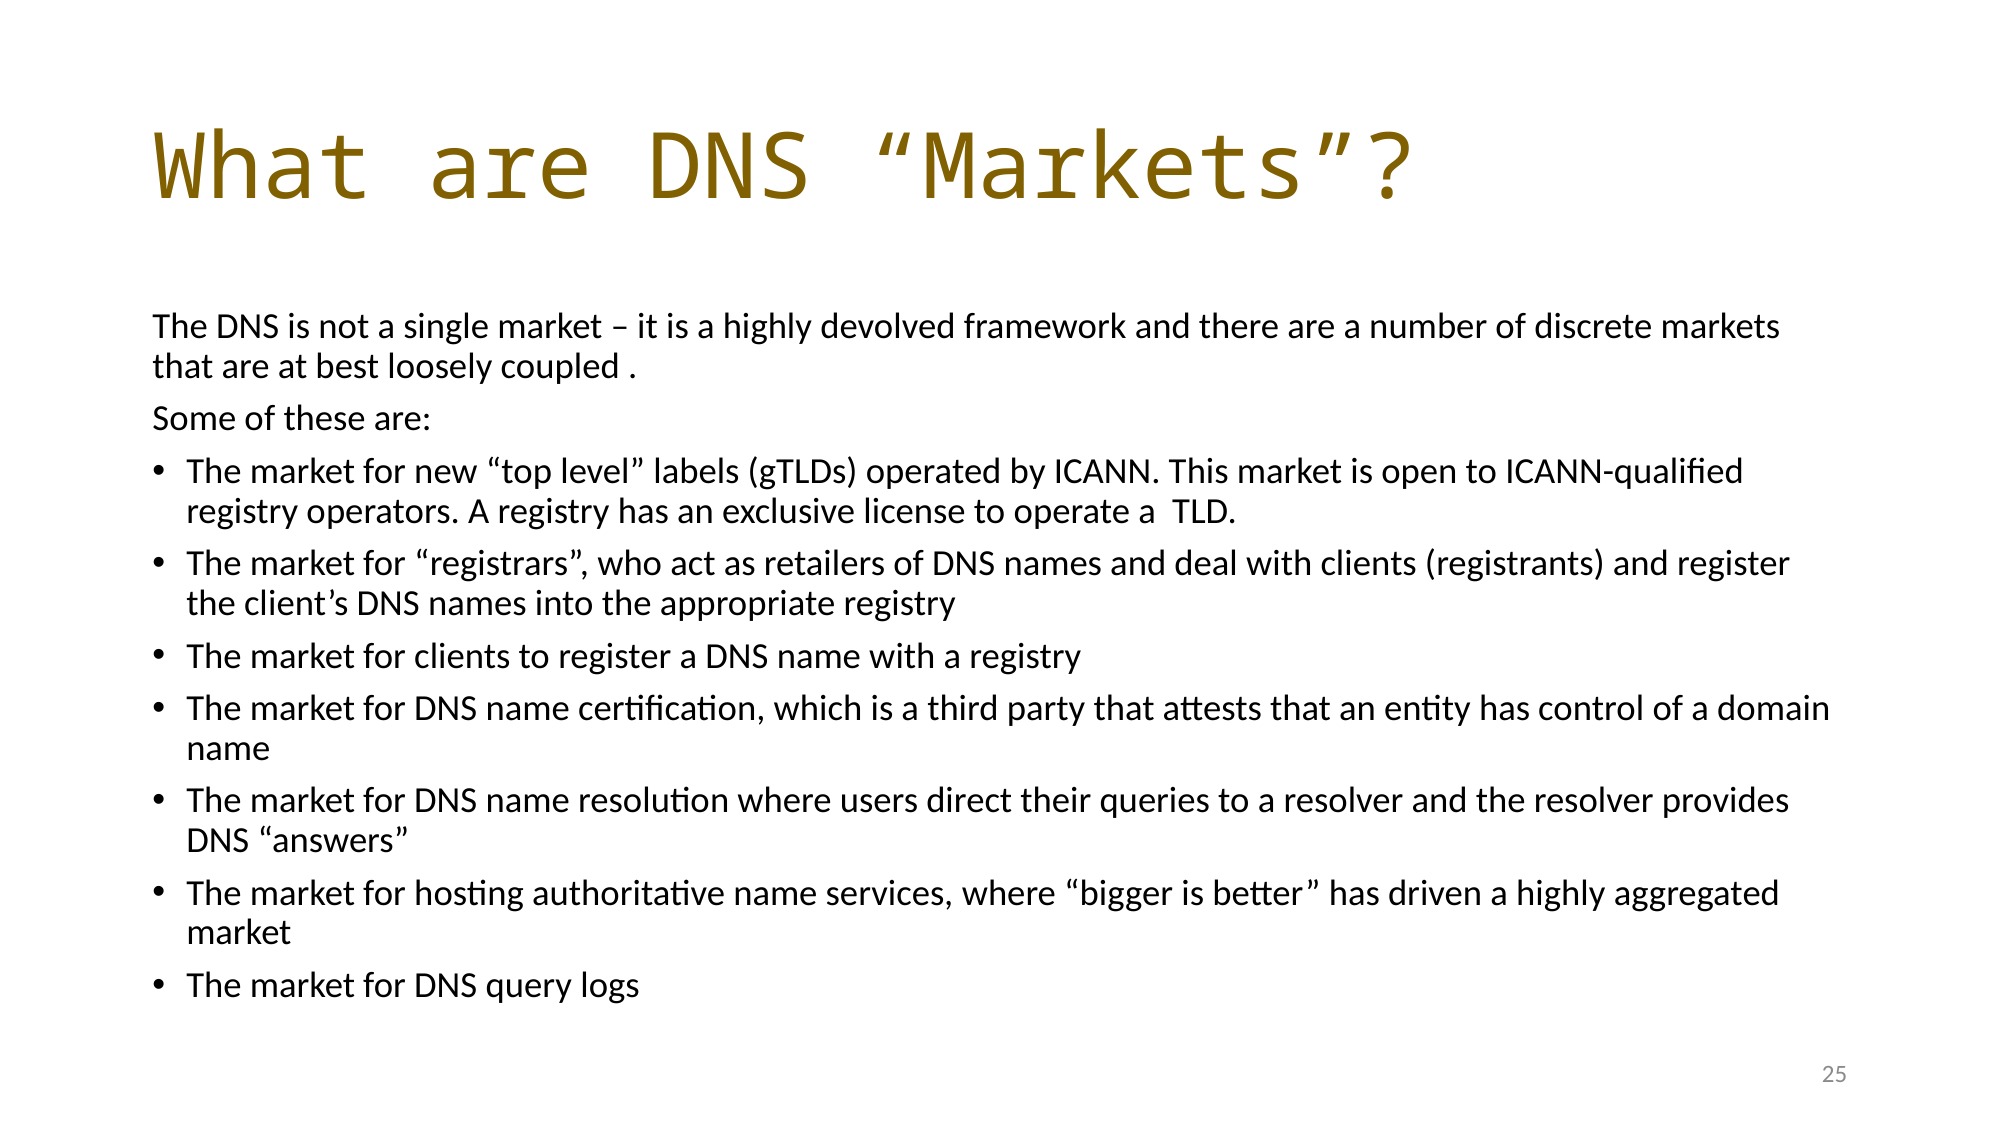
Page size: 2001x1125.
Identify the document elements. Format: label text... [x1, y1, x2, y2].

slide_number 25 [1412, 1042, 1863, 1103]
title What are DNS “Markets”? [137, 59, 1863, 278]
list The DNS is not a single market – it is a highly devolved framework and there are a number of discrete markets that are at best loosely coupled . Some of these are: The market for new “top level” labels (gTLDs) operated by ICANN. This market is open to ICANN-qualified registry operators. A registry has an exclusive license to operate a TLD. The market for “registrars”, who act as retailers of DNS names and deal with clients (registrants) and register the client’s DNS names into the appropriate registry The market for clients to register a DNS name with a registry The market for DNS name certification, which is a third party that attests that an entity has control of a domain name The market for DNS name resolution where users direct their queries to a resolver and the resolver provides DNS “answers” The market for hosting authoritative name services, where “bigger is better” has driven a highly aggregated market The market for DNS query logs [137, 299, 1863, 1014]
